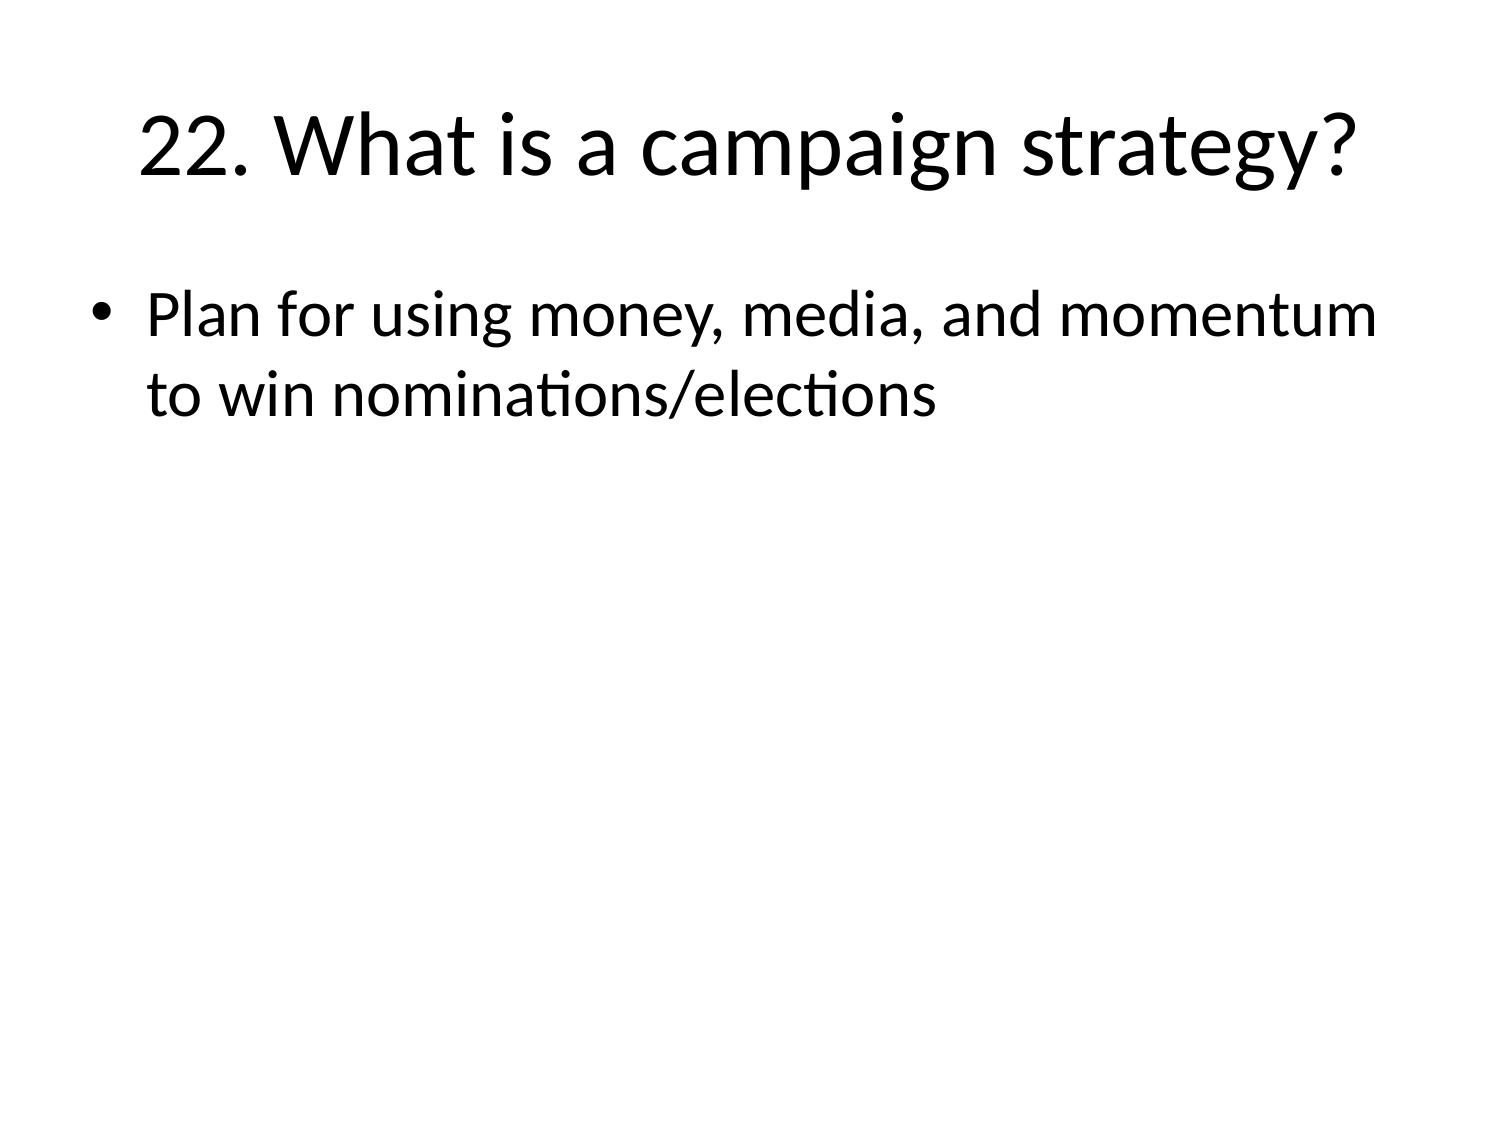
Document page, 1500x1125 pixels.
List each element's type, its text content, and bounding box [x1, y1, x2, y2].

title 22. What is a campaign strategy? [75, 45, 1425, 233]
list Plan for using money, media, and momentum to win nominations/elections [75, 262, 1425, 1005]
